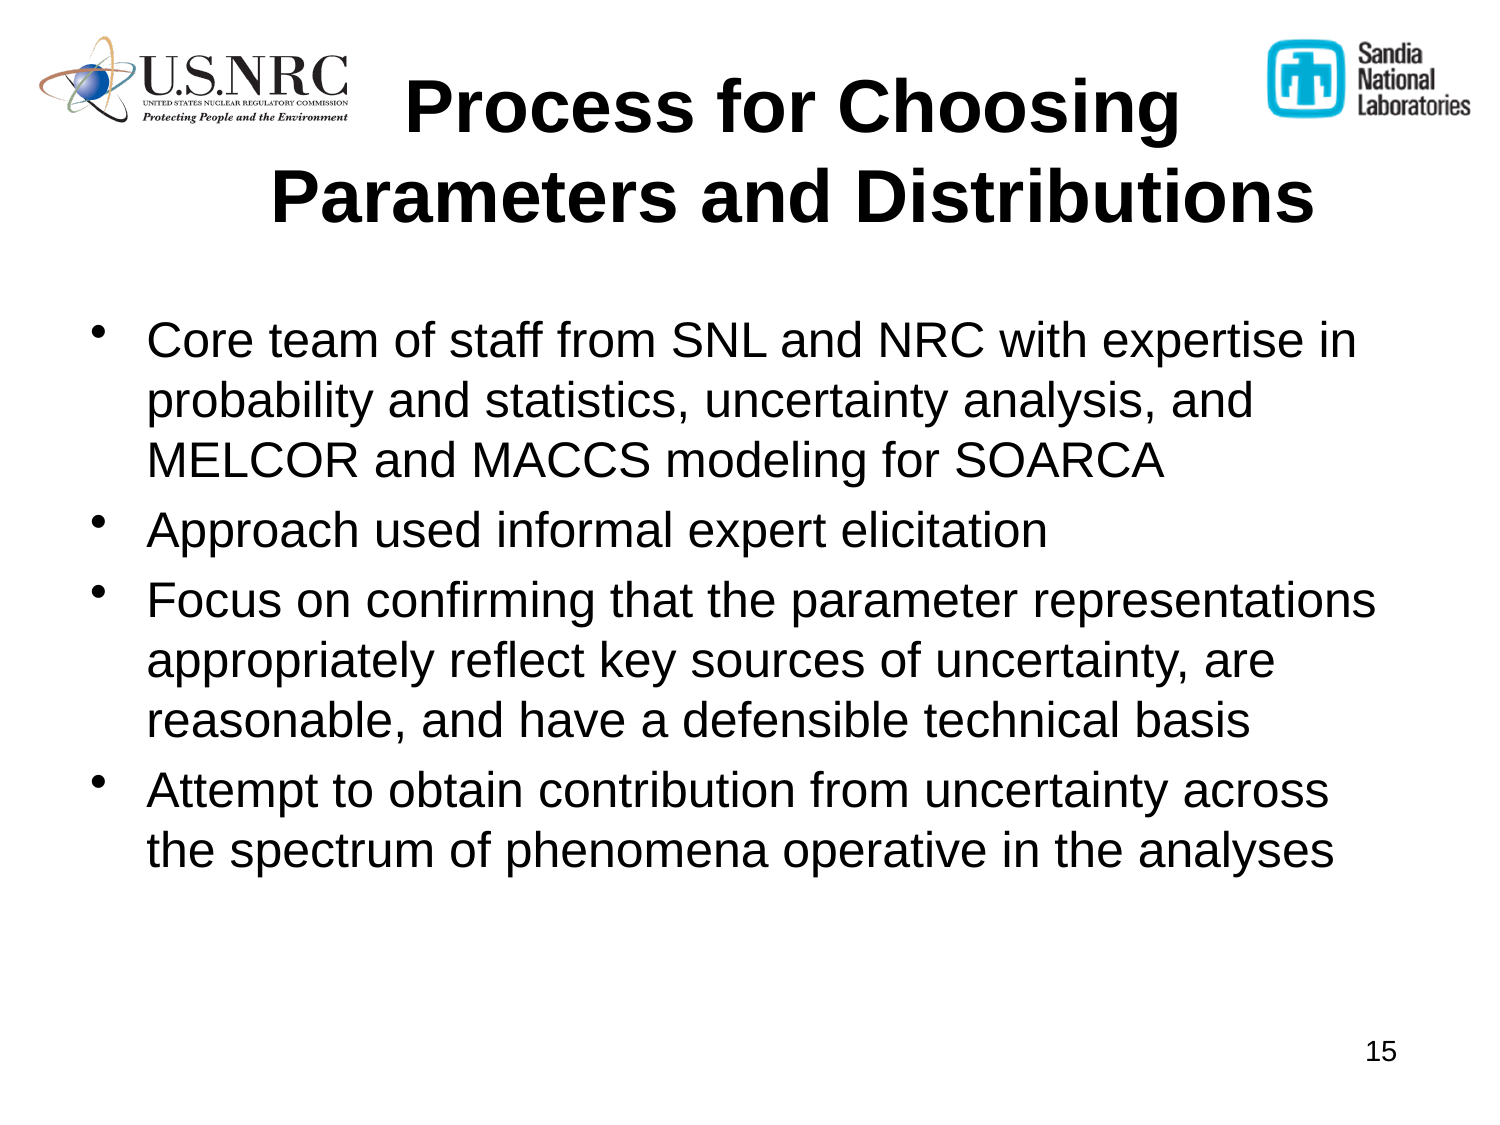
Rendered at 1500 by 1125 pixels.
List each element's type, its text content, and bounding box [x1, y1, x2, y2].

list Core team of staff from SNL and NRC with expertise in probability and statistics, uncertainty analysis, and MELCOR and MACCS modeling for SOARCA Approach used informal expert elicitation Focus on confirming that the parameter representations appropriately reflect key sources of uncertainty, are reasonable, and have a defensible technical basis Attempt to obtain contribution from uncertainty across the spectrum of phenomena operative in the analyses [74, 299, 1426, 1063]
picture [37, 33, 350, 126]
slide_number 15 [1337, 1024, 1426, 1103]
title Process for Choosing Parameters and Distributions [237, 49, 1351, 163]
picture [1262, 33, 1475, 126]
